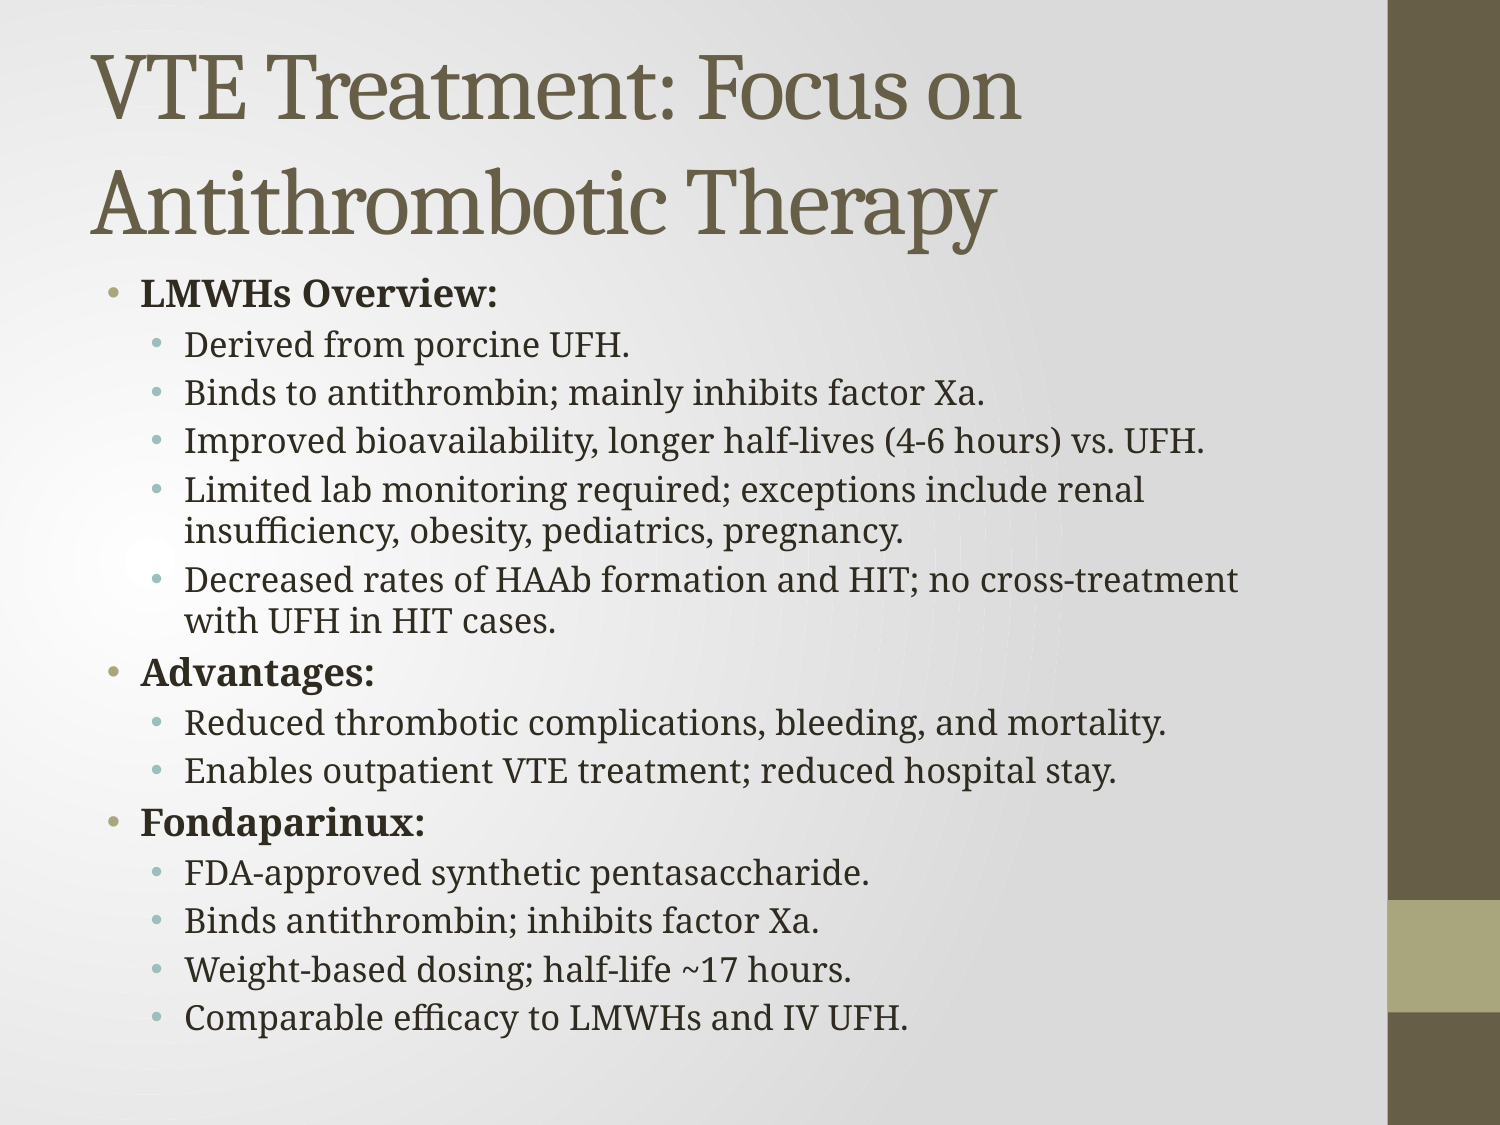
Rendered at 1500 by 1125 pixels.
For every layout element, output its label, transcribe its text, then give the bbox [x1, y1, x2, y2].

list LMWHs Overview: Derived from porcine UFH. Binds to antithrombin; mainly inhibits factor Xa. Improved bioavailability, longer half-lives (4-6 hours) vs. UFH. Limited lab monitoring required; exceptions include renal insufficiency, obesity, pediatrics, pregnancy. Decreased rates of HAAb formation and HIT; no cross-treatment with UFH in HIT cases. Advantages: Reduced thrombotic complications, bleeding, and mortality. Enables outpatient VTE treatment; reduced hospital stay. Fondaparinux: FDA-approved synthetic pentasaccharide. Binds antithrombin; inhibits factor Xa. Weight-based dosing; half-life ~17 hours. Comparable efficacy to LMWHs and IV UFH. [75, 262, 1325, 1050]
title VTE Treatment: Focus on Antithrombotic Therapy [75, 45, 1325, 233]
